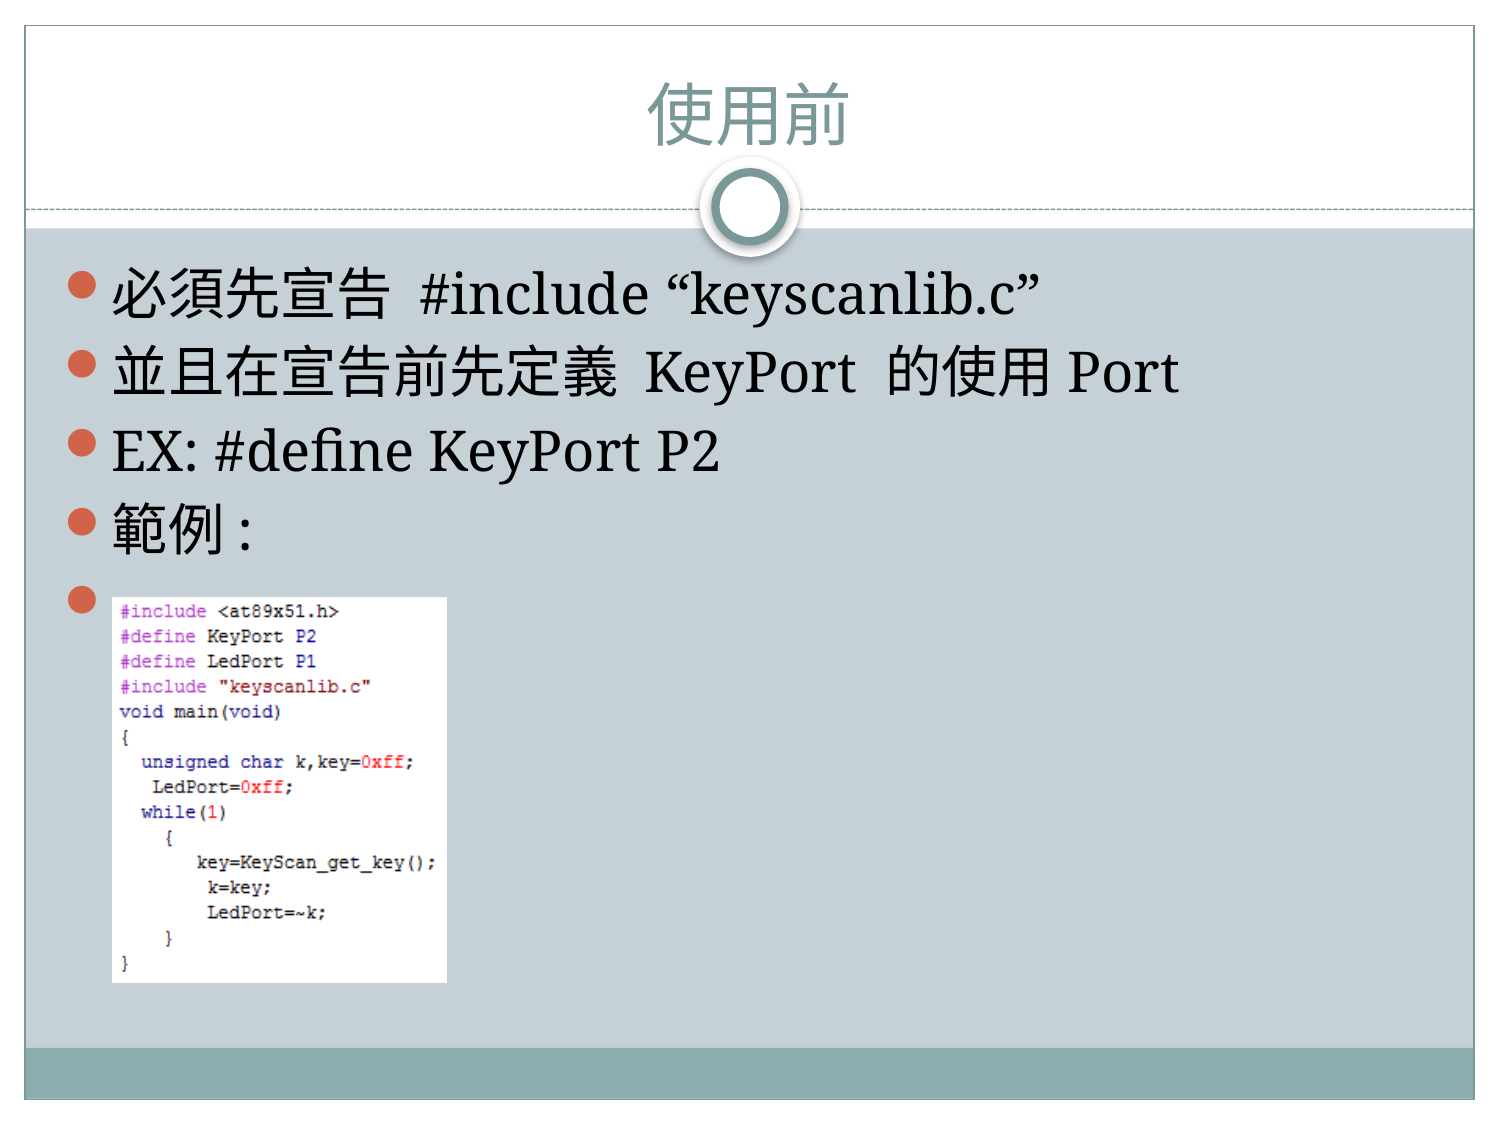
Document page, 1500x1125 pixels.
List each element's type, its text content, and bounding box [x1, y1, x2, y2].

list 必須先宣告 #include “keyscanlib.c” 並且在宣告前先定義 KeyPort 的使用Port EX: #define KeyPort P2 範例: [49, 250, 1445, 1001]
title 使用前 [49, 37, 1450, 162]
picture [111, 597, 447, 983]
